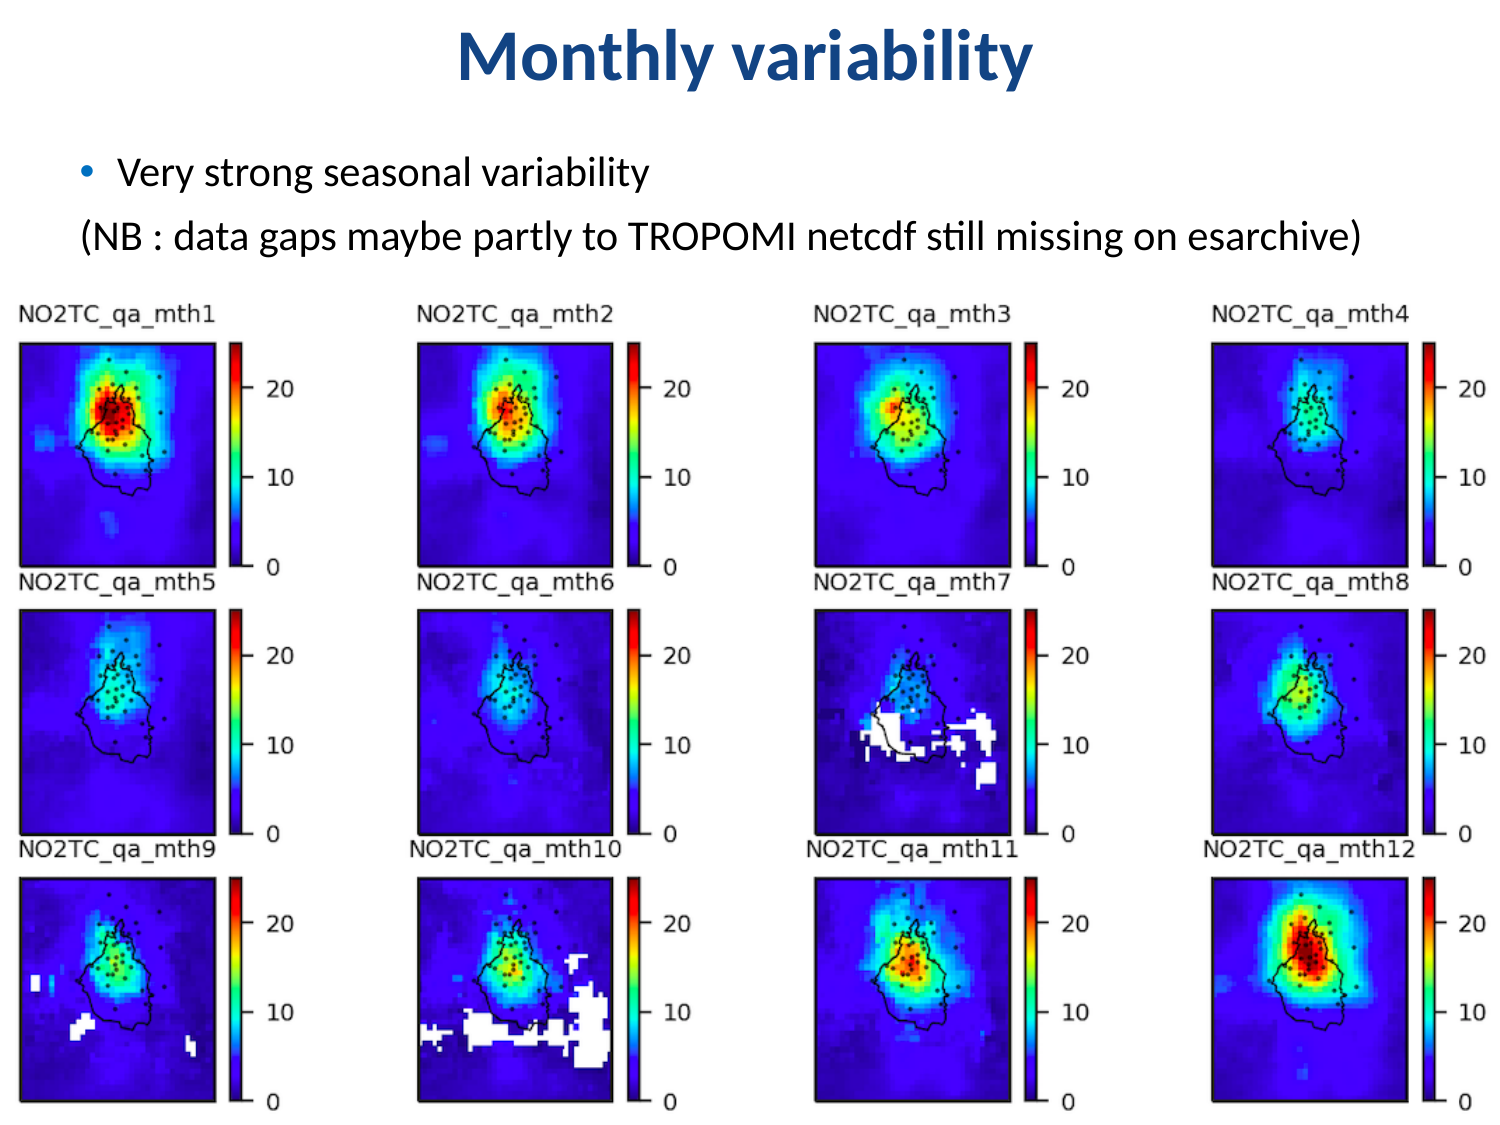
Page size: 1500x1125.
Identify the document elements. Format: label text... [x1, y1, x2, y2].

list Very strong seasonal variability (NB : data gaps maybe partly to TROPOMI netcdf still missing on esarchive) [55, 118, 1409, 287]
picture [0, 287, 1500, 1125]
title Monthly variability [284, 0, 1207, 114]
